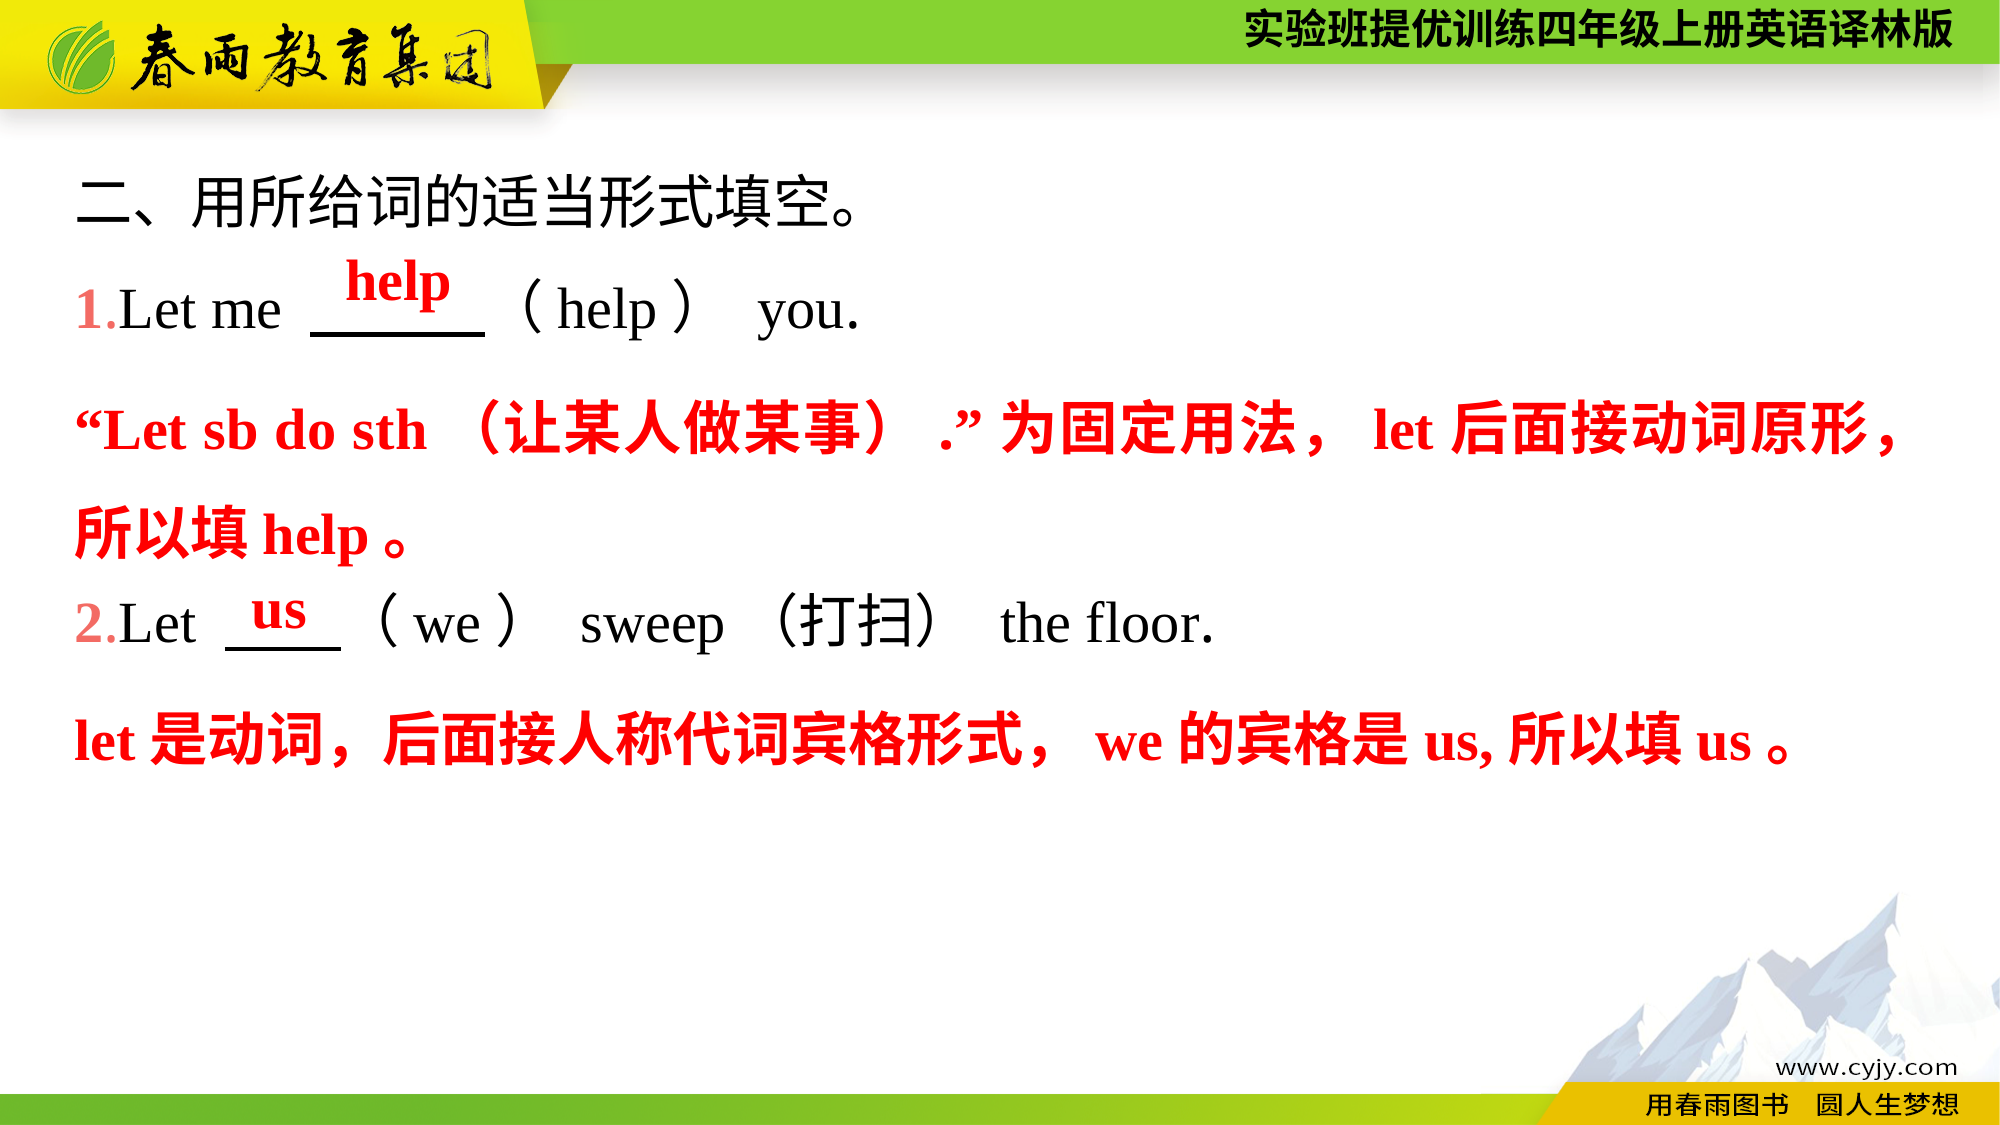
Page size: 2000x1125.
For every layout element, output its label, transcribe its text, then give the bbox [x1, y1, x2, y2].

text_box let是动词，后面接人称代词宾格形式，we的宾格是us,所以填us。 [59, 659, 1944, 780]
list 二、用所给词的适当形式填空。 1.Let me （help） you. 2.Let （we） sweep（打扫） the floor. [59, 574, 1944, 659]
text_box “Let sb do sth（让某人做某事）.”为固定用法，let后面接动词原形，所以填help。 [59, 348, 1944, 574]
text_box us [236, 562, 322, 648]
list 二、用所给词的适当形式填空。 1.Let me （help） you. 2.Let （we） sweep（打扫） the floor. [59, 122, 1944, 348]
text_box help [330, 234, 468, 320]
picture [0, 0, 2000, 1125]
